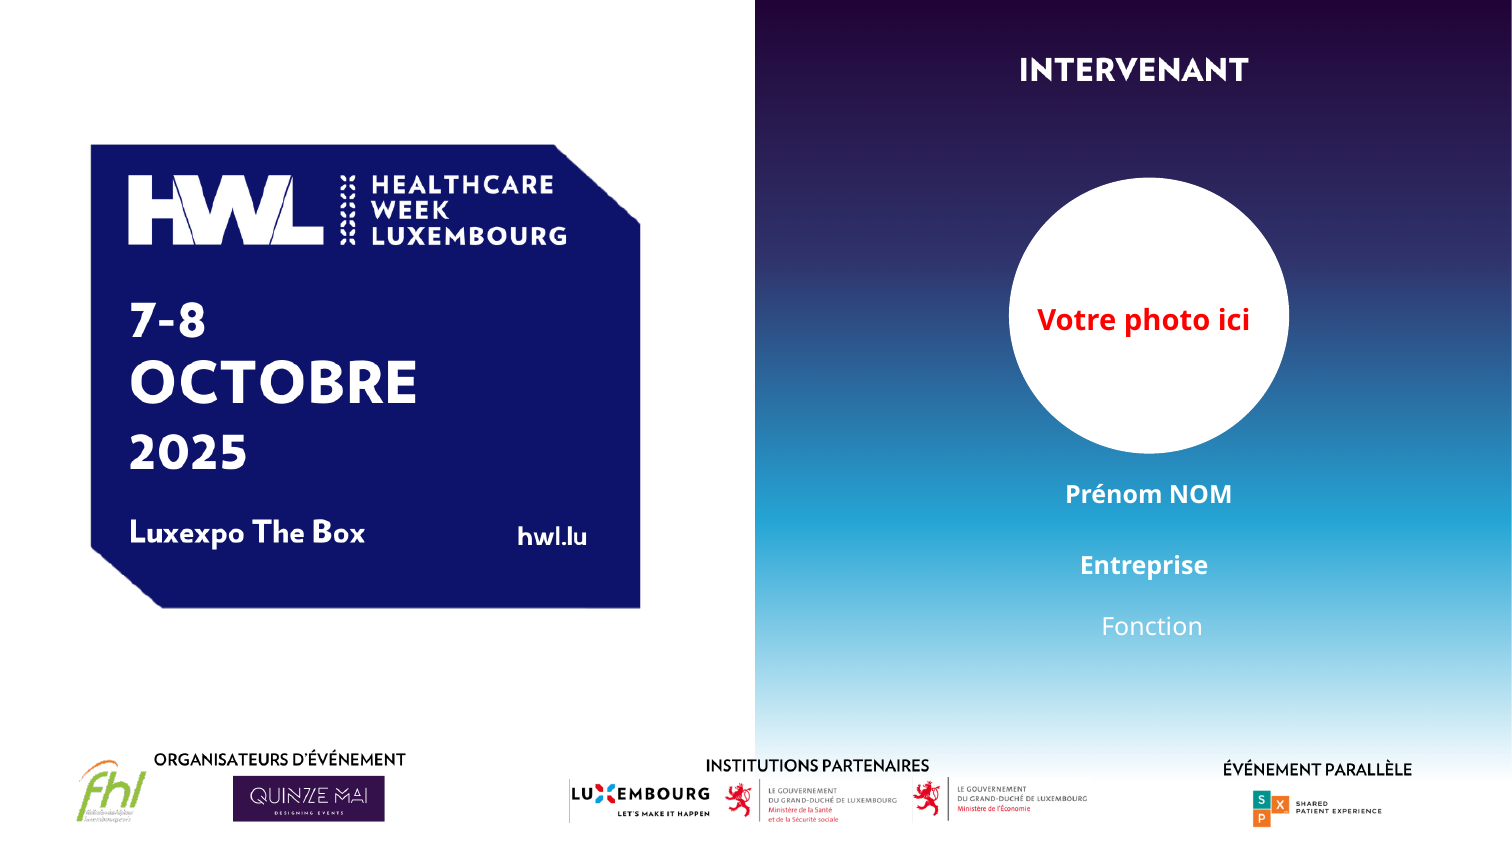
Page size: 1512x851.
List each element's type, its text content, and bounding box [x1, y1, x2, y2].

text_box [1010, 345, 1288, 456]
text_box Votre photo ici [868, 285, 1430, 345]
text_box Prénom NOM [770, 471, 1512, 517]
picture [558, 0, 1512, 834]
picture [61, 134, 678, 616]
picture [73, 744, 411, 824]
text_box Fonction [770, 602, 1512, 648]
text_box Entreprise [770, 529, 1512, 590]
text_box [1010, 176, 1288, 285]
